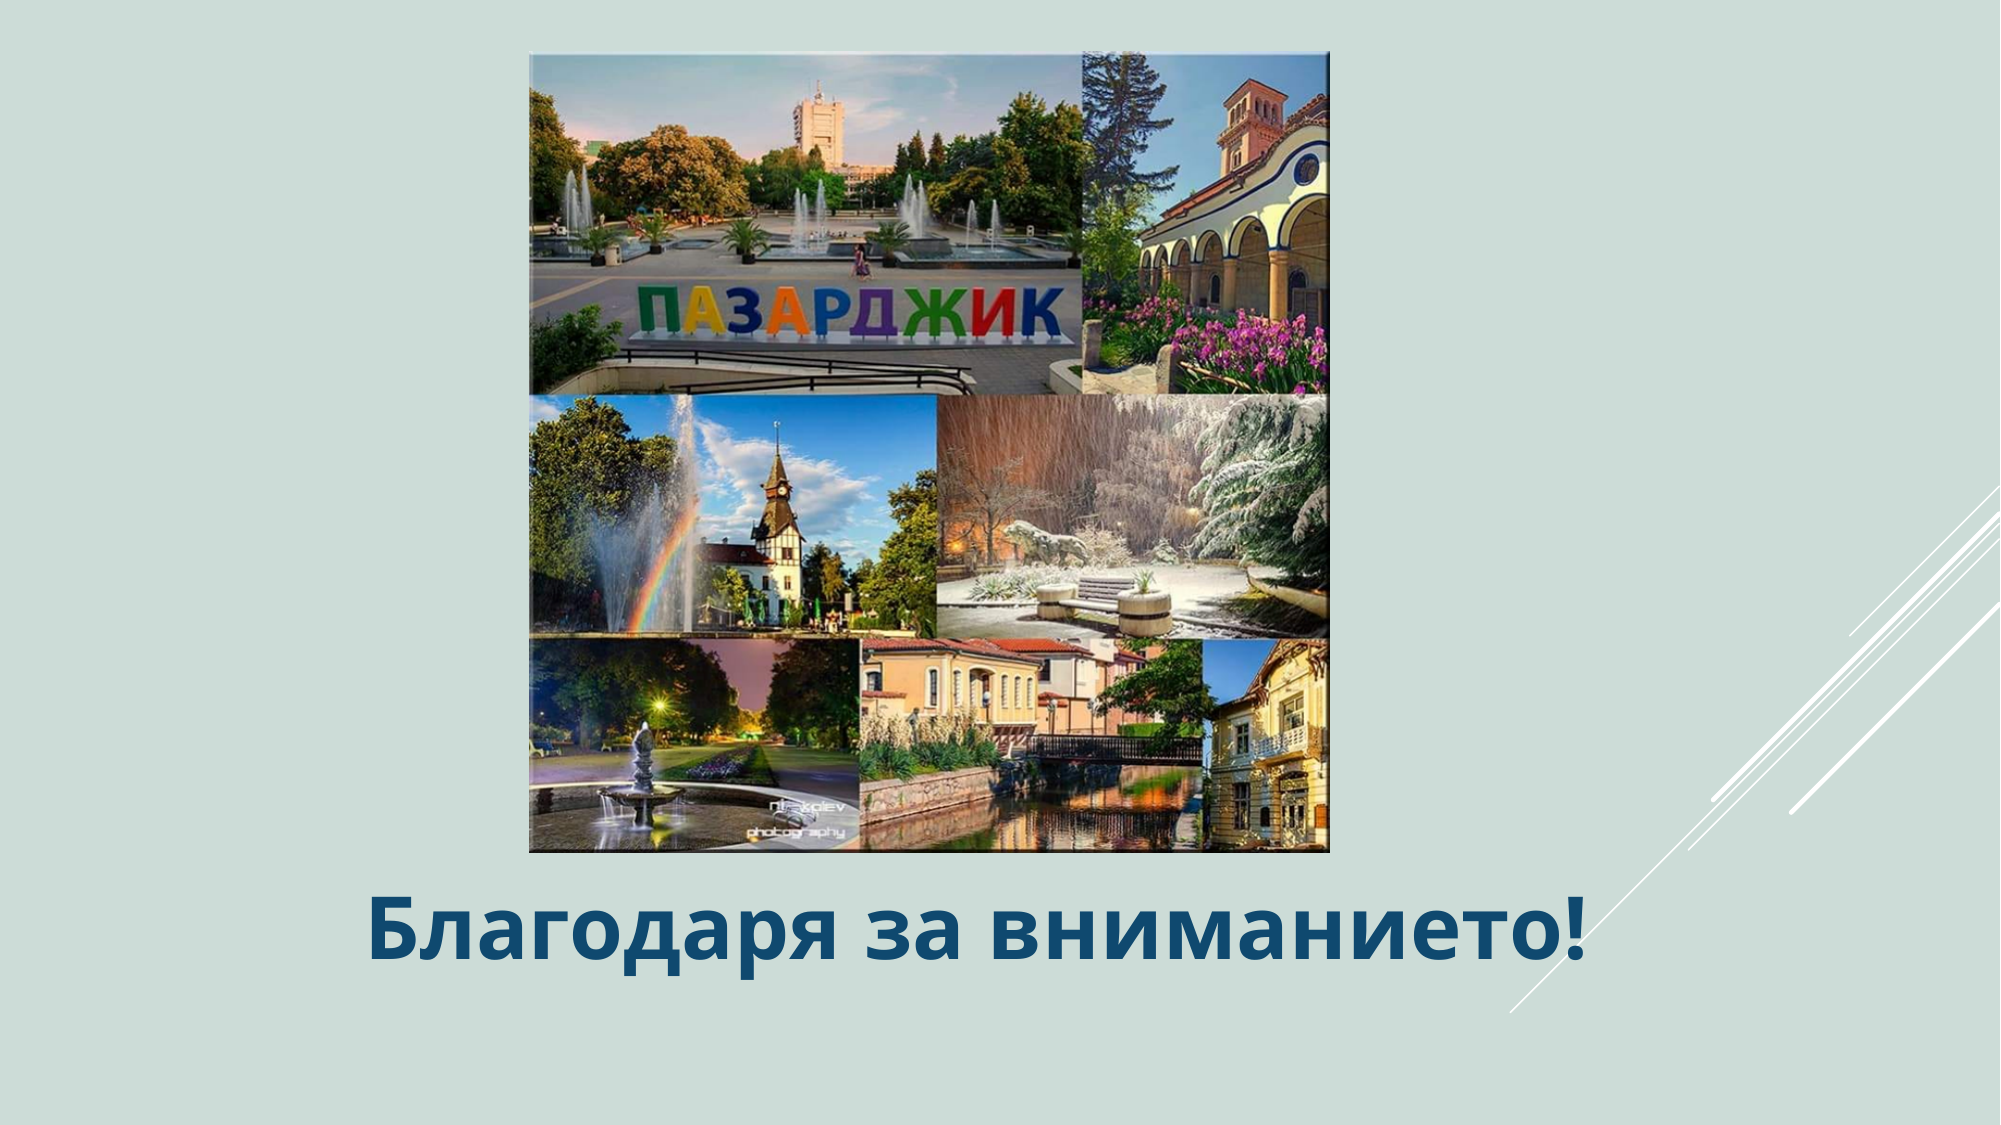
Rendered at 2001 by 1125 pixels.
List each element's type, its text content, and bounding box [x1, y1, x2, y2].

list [529, 51, 1330, 853]
title Благодаря за вниманието! [100, 445, 1853, 1070]
